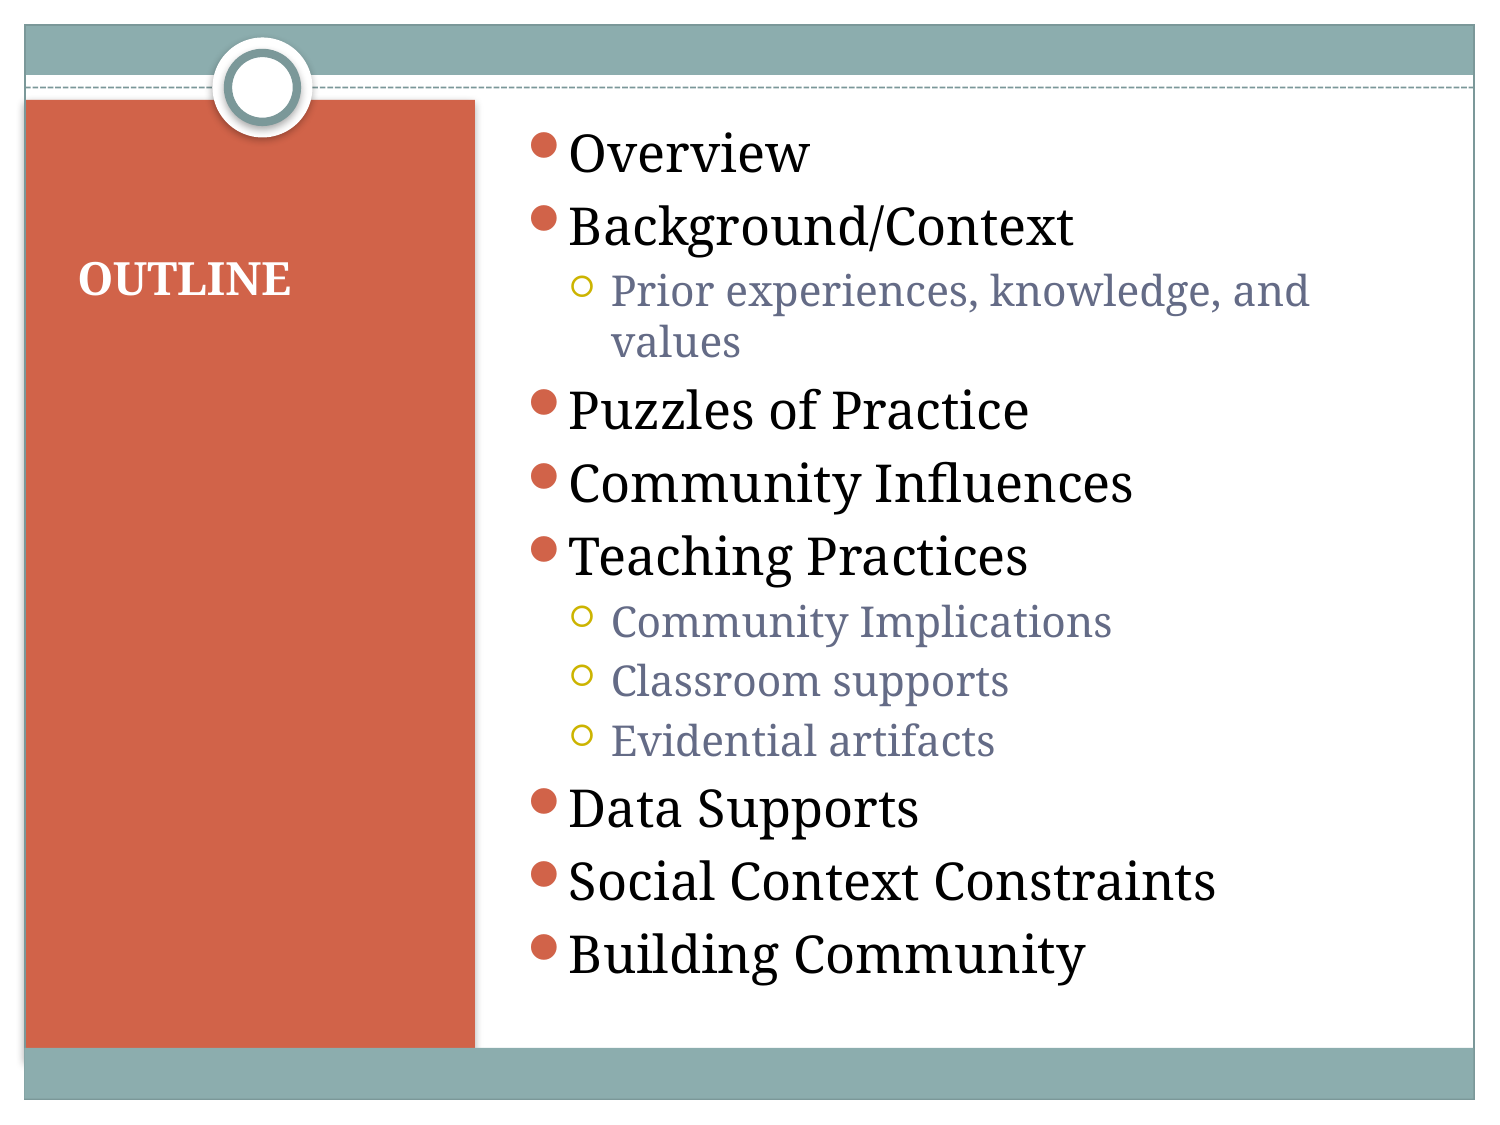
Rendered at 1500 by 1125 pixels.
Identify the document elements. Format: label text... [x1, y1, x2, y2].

list Overview Background/Context Prior experiences, knowledge, and values Puzzles of Practice Community Influences Teaching Practices Community Implications Classroom supports Evidential artifacts Data Supports Social Context Constraints Building Community [512, 112, 1438, 1000]
title OUTLINE [62, 149, 450, 313]
